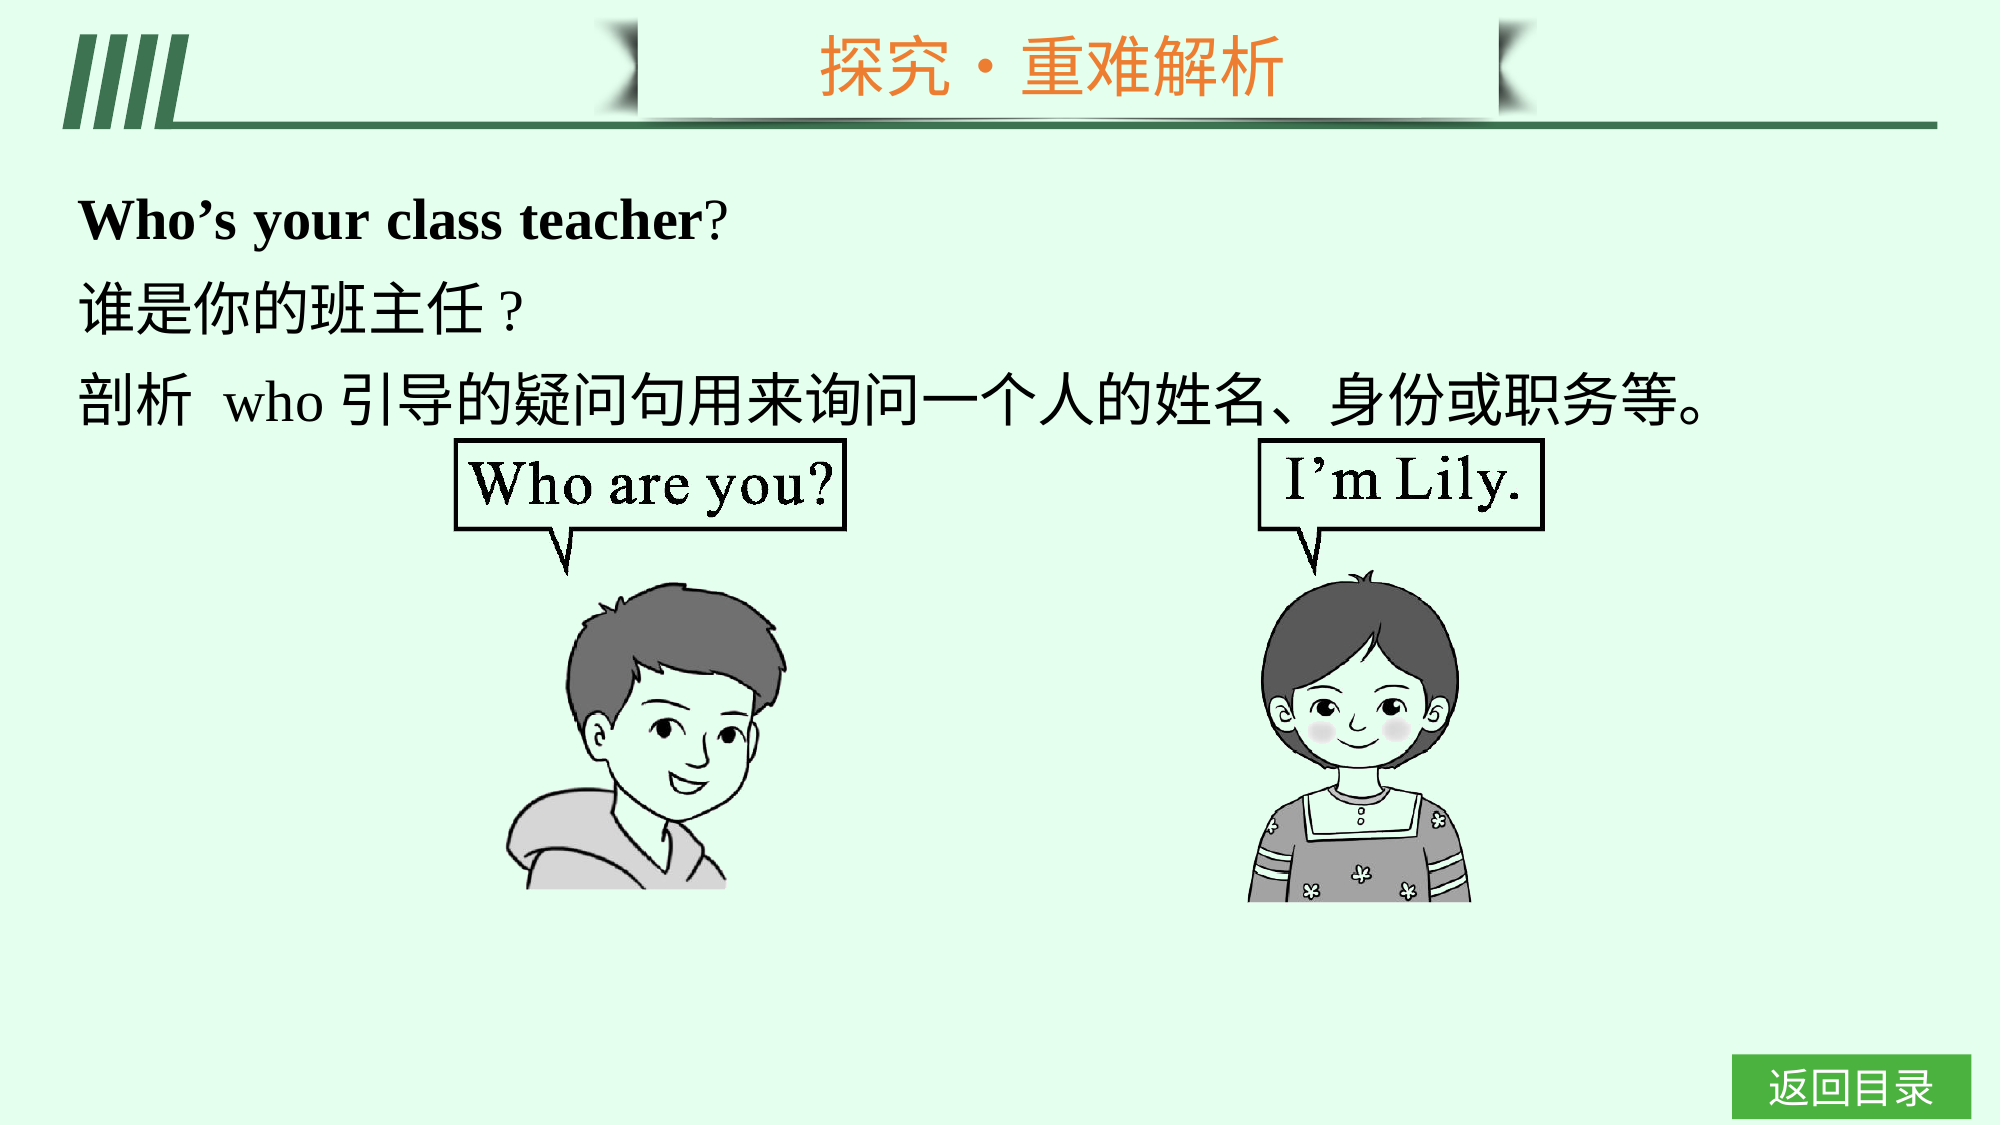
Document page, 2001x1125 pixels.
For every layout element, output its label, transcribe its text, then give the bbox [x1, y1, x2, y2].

picture [448, 434, 1551, 907]
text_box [62, 34, 1938, 130]
text_box Who’s your class teacher? 谁是你的班主任? 剖析 who引导的疑问句用来询问一个人的姓名、身份或职务等。 [62, 153, 1938, 441]
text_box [594, 16, 1537, 127]
